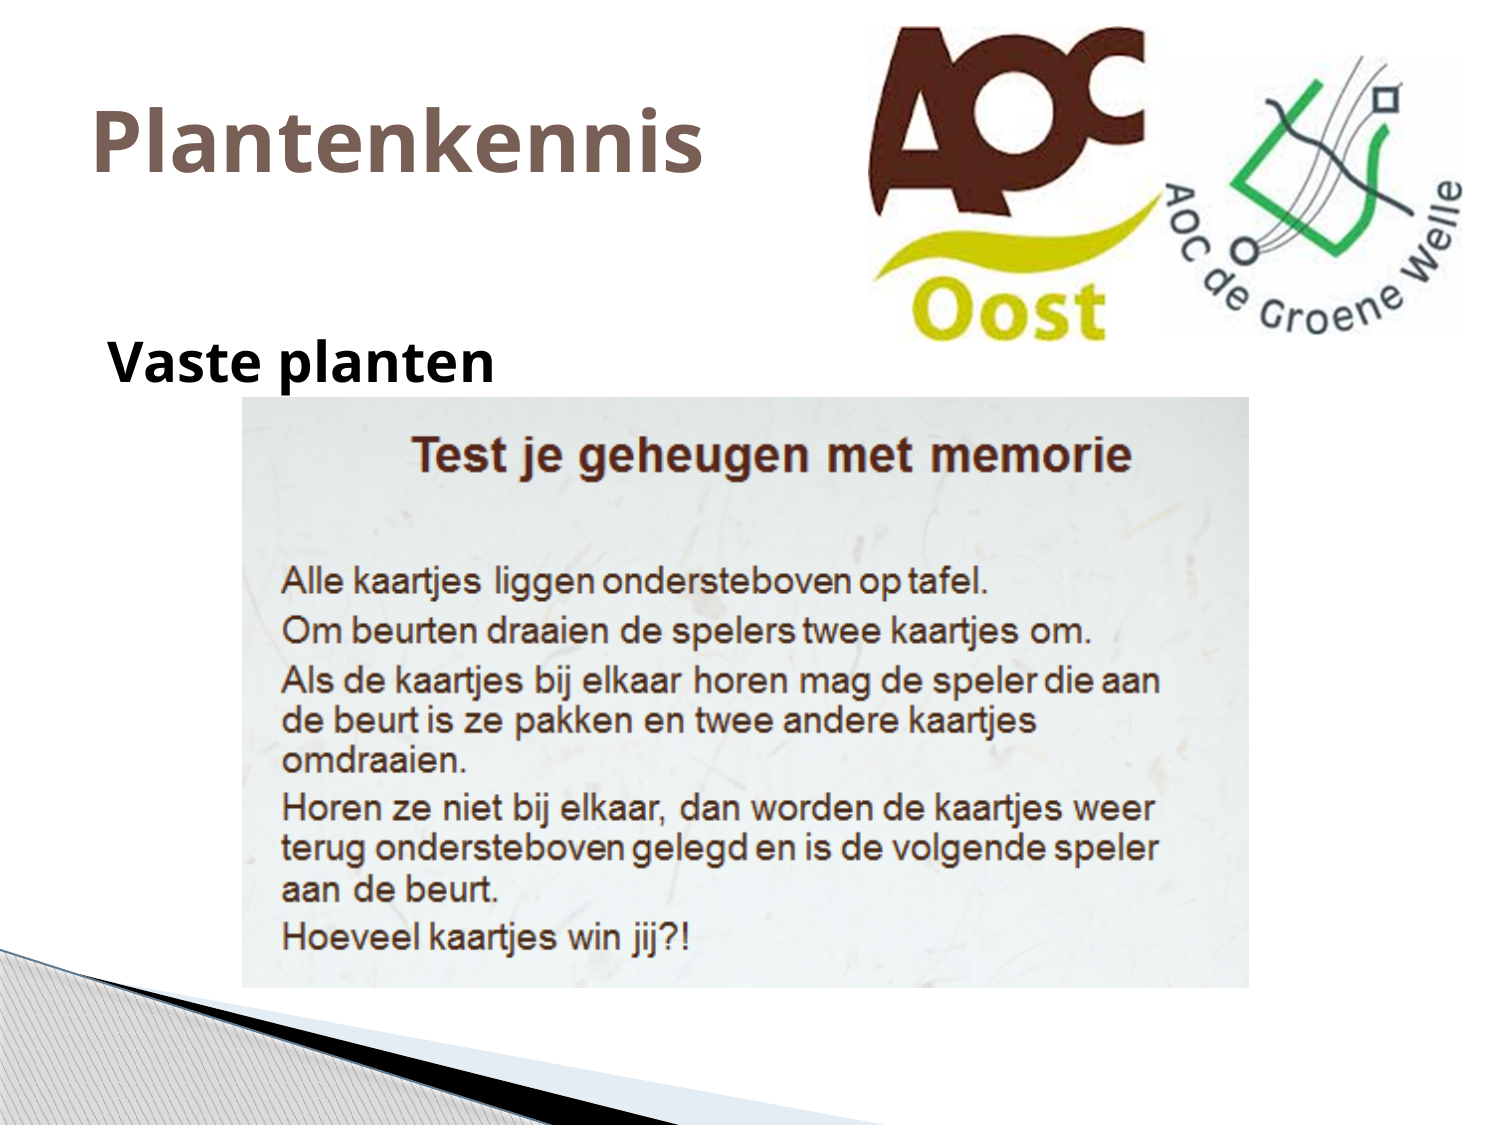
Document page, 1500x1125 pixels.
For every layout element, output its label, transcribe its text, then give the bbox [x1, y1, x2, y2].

picture [867, 26, 1473, 365]
title Plantenkennis [75, 45, 862, 233]
picture [241, 396, 1249, 988]
list Vaste planten [75, 243, 1425, 986]
